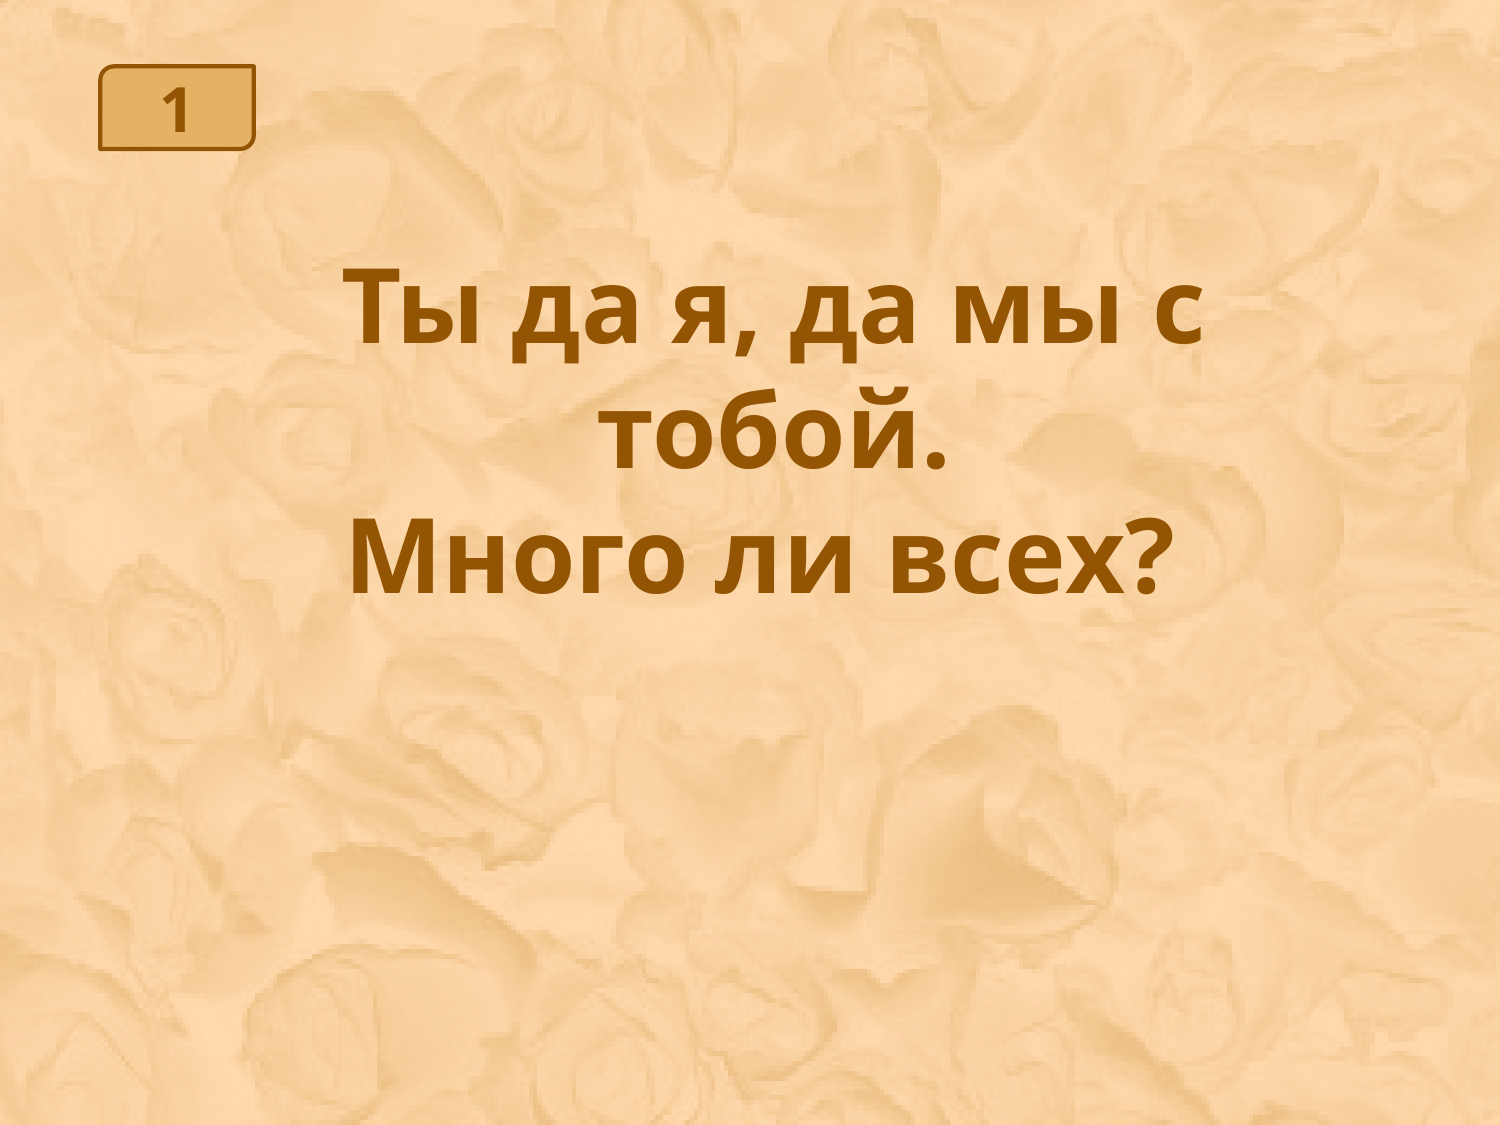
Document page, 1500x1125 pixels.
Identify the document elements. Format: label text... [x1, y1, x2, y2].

text_box Ты да я, да мы с тобой. Много ли всех? [159, 231, 1388, 622]
text_box 1 [98, 64, 256, 152]
